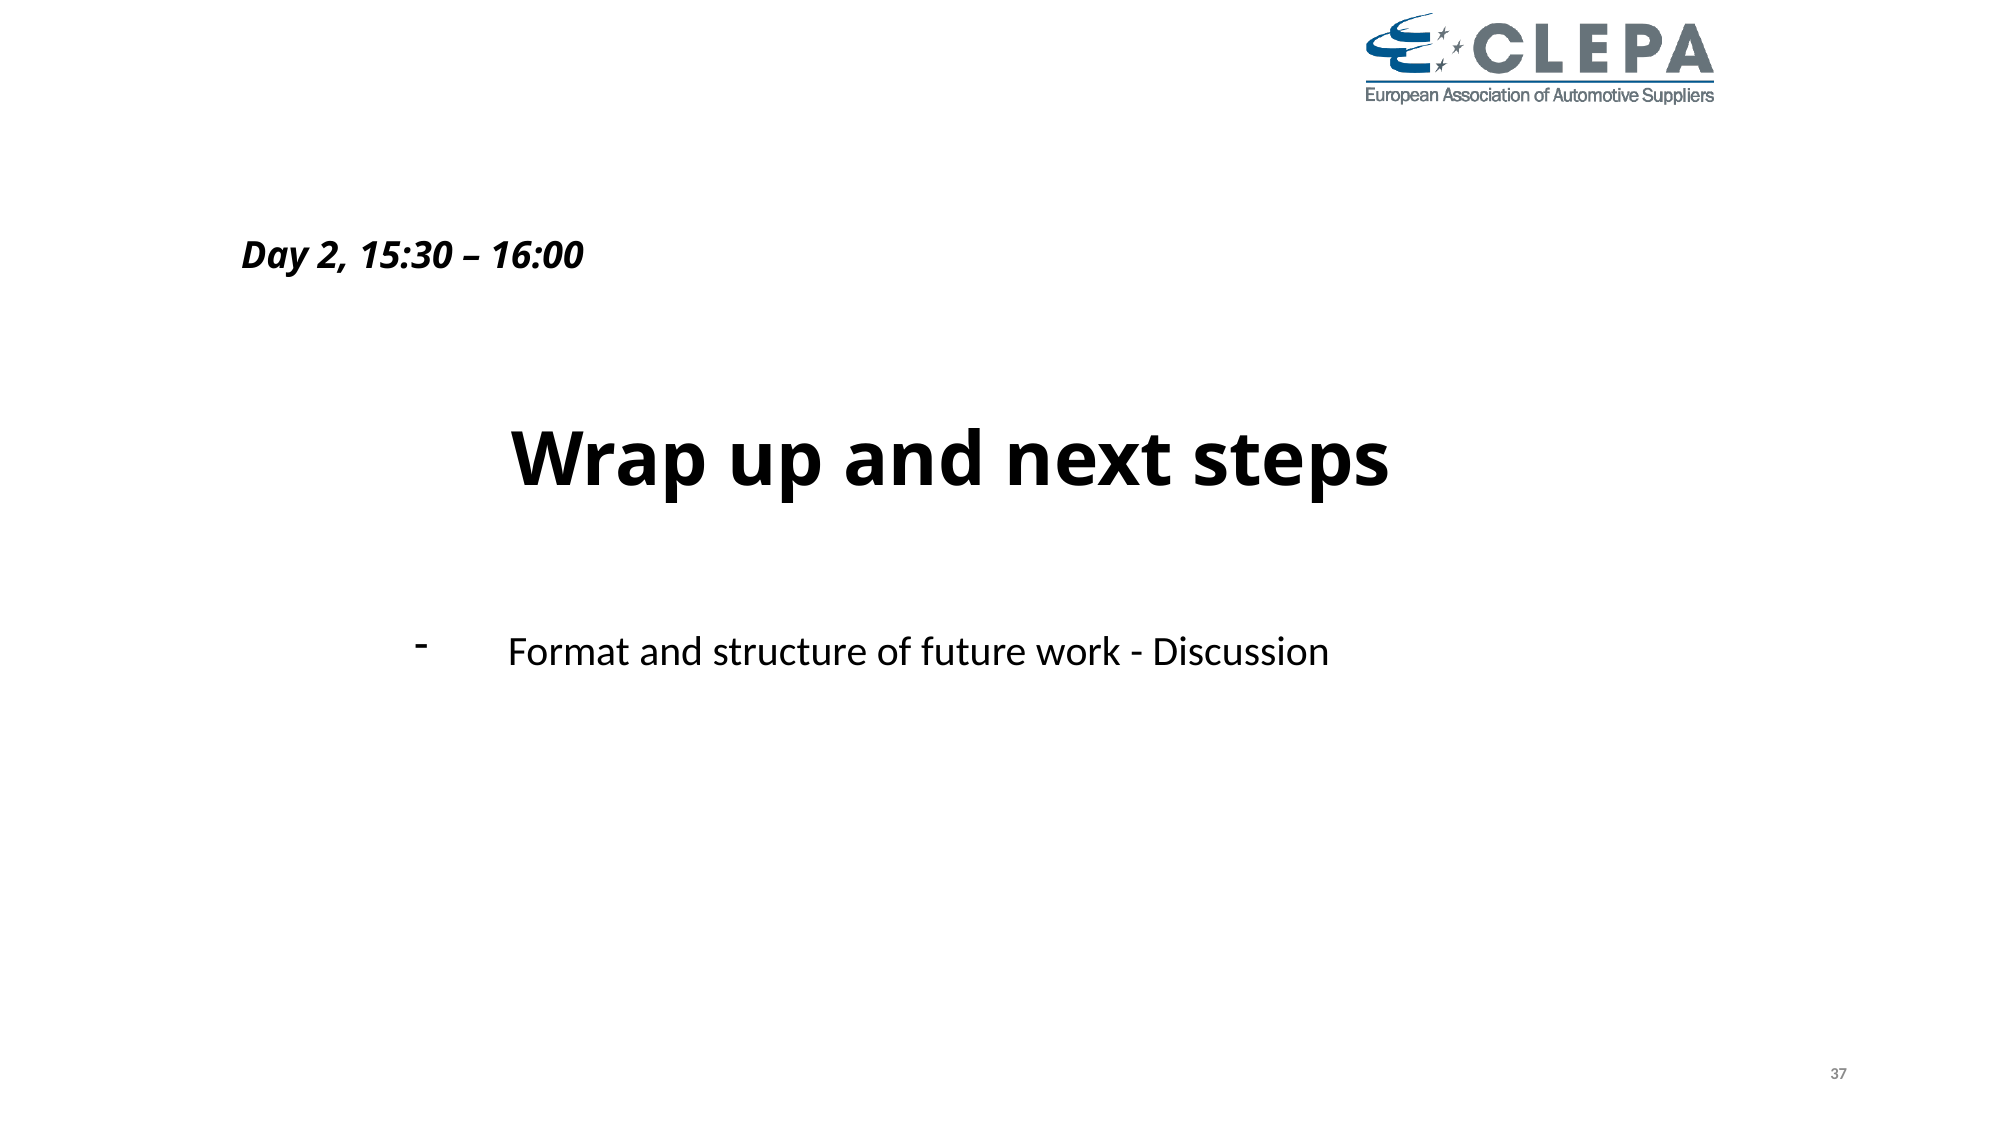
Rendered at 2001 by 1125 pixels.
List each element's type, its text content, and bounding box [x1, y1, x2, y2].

text_box Wrap up and next steps [226, 402, 1677, 508]
slide_number 37 [1412, 1042, 1863, 1103]
text_box Format and structure of future work - Discussion [399, 616, 1778, 681]
text_box Day 2, 15:30 – 16:00 [226, 223, 1227, 284]
picture [1366, 13, 1714, 105]
